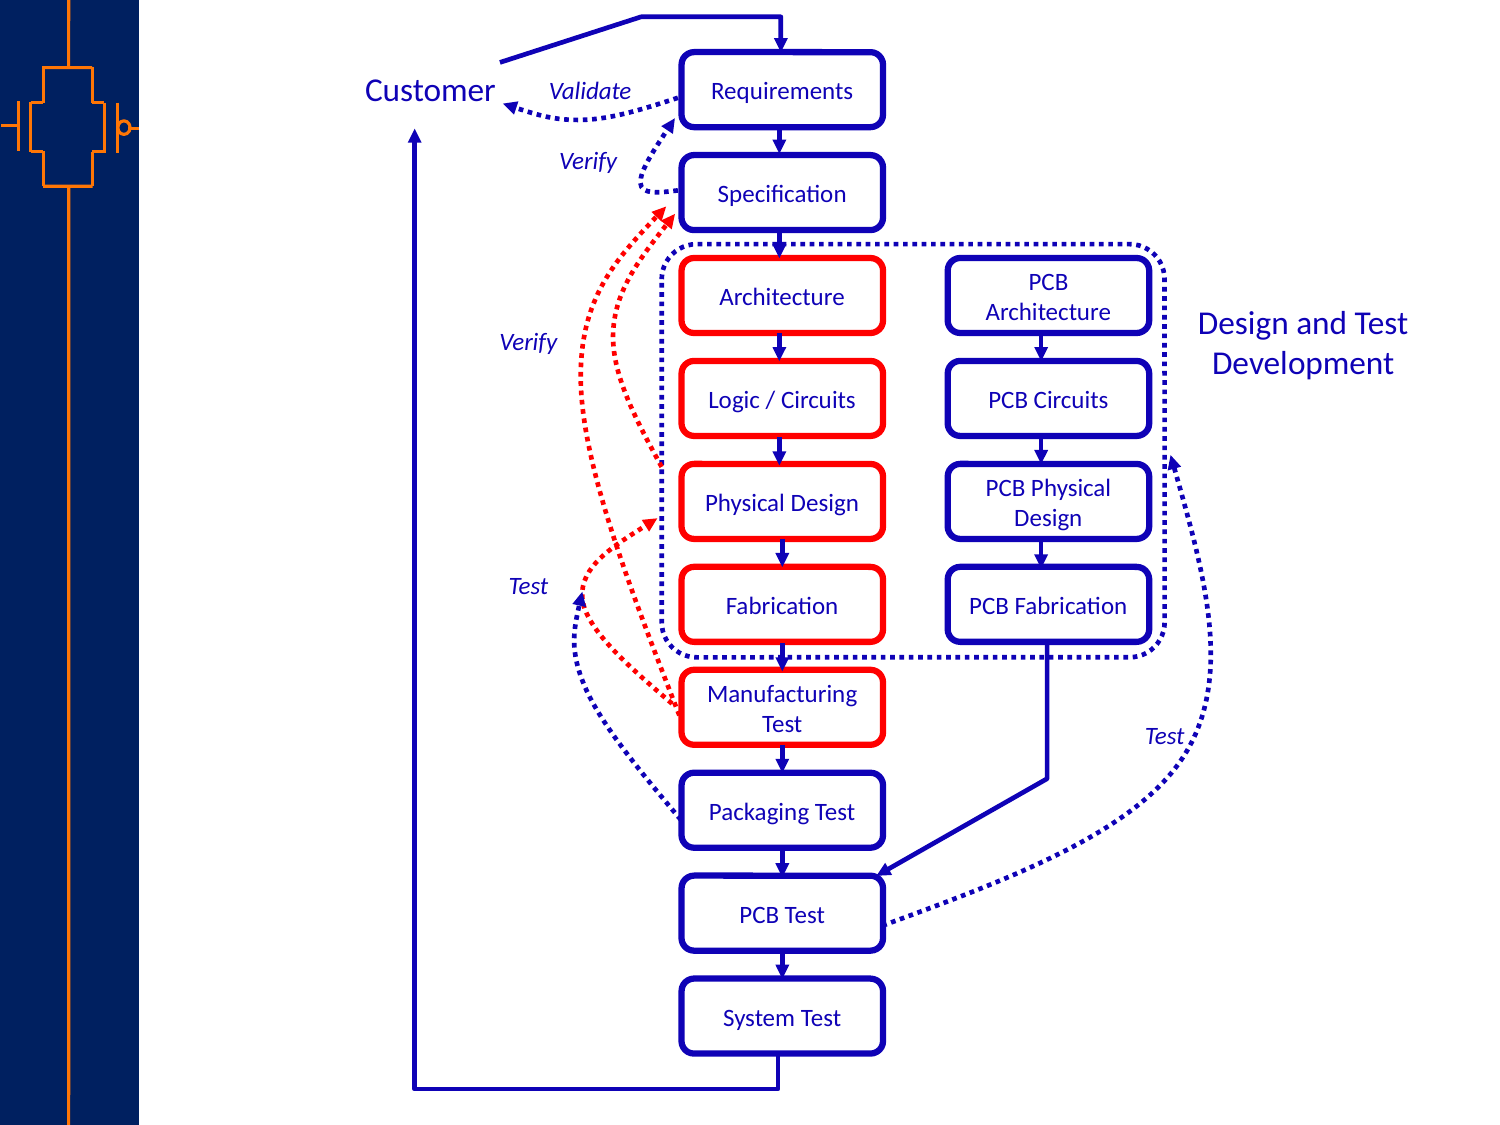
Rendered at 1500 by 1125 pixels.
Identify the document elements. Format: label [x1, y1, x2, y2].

text_box [343, 16, 1443, 1090]
